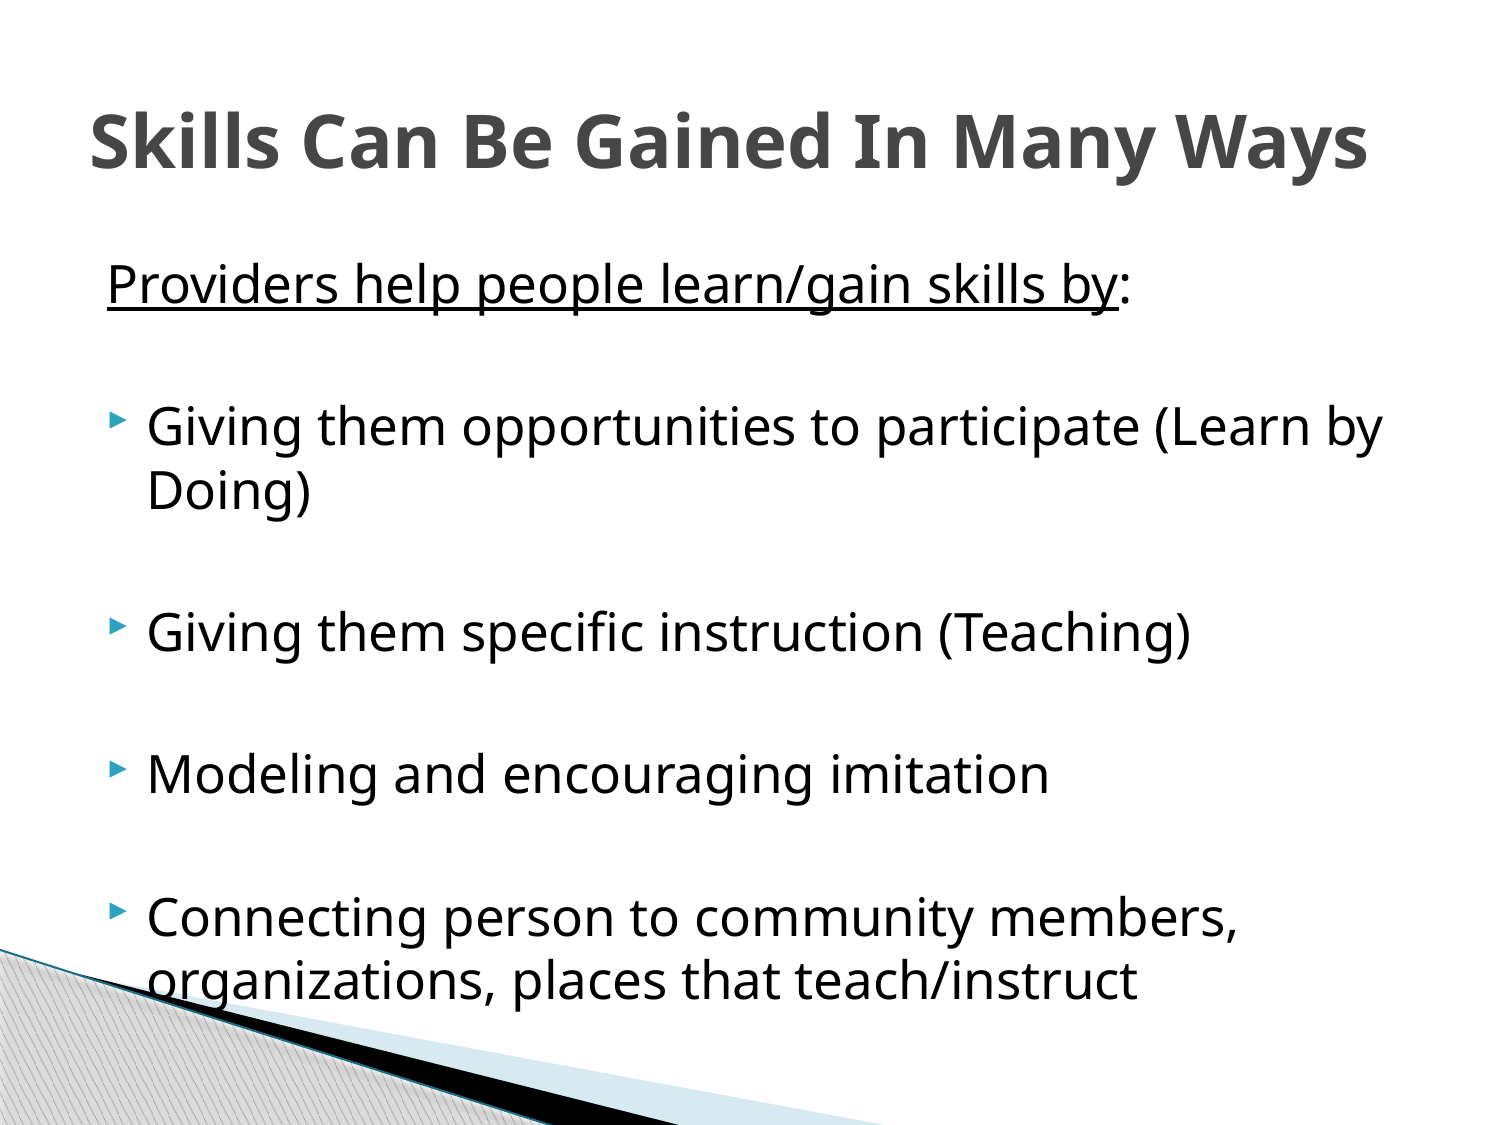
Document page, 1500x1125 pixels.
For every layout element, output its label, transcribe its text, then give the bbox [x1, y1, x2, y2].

title Skills Can Be Gained In Many Ways [75, 45, 1425, 233]
list Providers help people learn/gain skills by: Giving them opportunities to participate (Learn by Doing) Giving them specific instruction (Teaching) Modeling and encouraging imitation Connecting person to community members, organizations, places that teach/instruct [75, 243, 1425, 1025]
